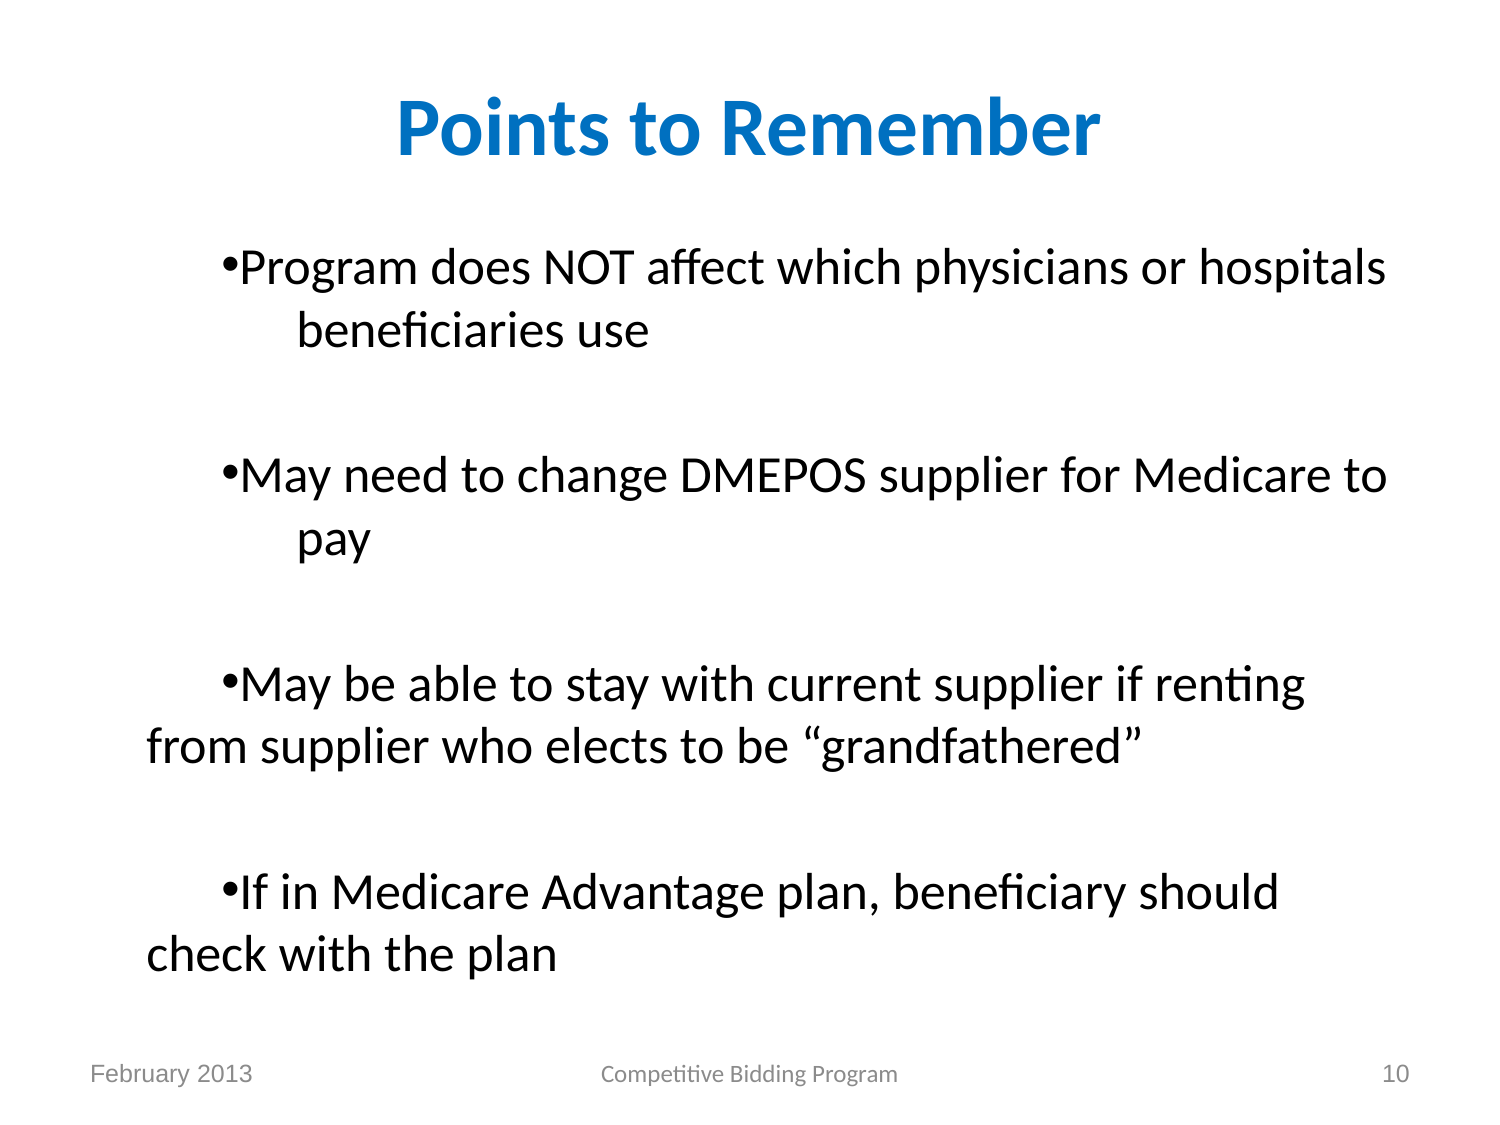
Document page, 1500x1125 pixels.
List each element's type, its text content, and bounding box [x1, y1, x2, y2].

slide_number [75, 1042, 425, 1103]
list Program does NOT affect which physicians or hospitals beneficiaries use May need to change DMEPOS supplier for Medicare to pay May be able to stay with current supplier if renting from supplier who elects to be “grandfathered” If in Medicare Advantage plan, beneficiary should check with the plan [75, 224, 1425, 1075]
slide_number 10 [1074, 1042, 1425, 1103]
title Points to Remember [75, 12, 1425, 224]
footer Competitive Bidding Program [512, 1042, 988, 1103]
